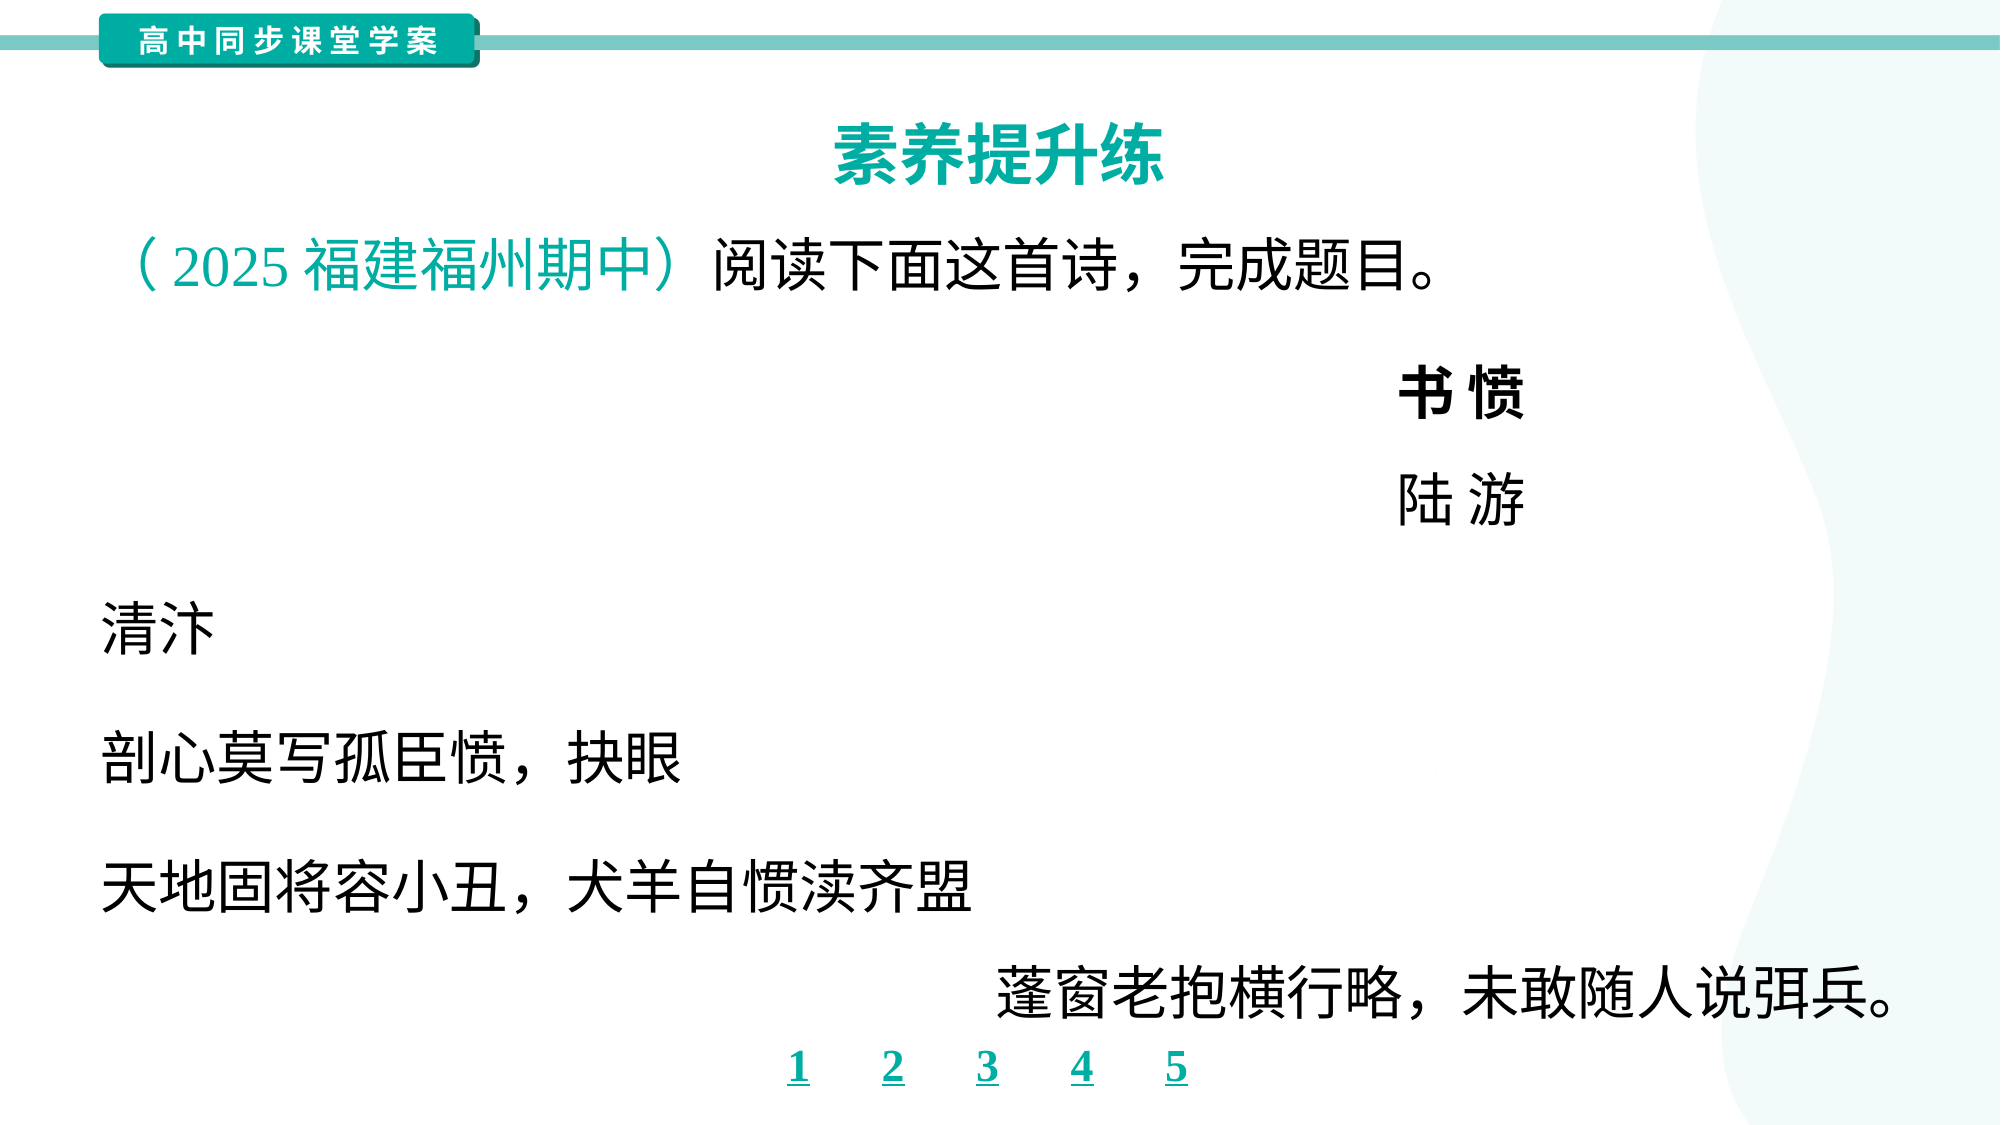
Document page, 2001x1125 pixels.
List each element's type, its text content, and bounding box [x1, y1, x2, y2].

text_box 素养提升练 [100, 76, 1899, 196]
picture [0, 0, 2000, 1125]
